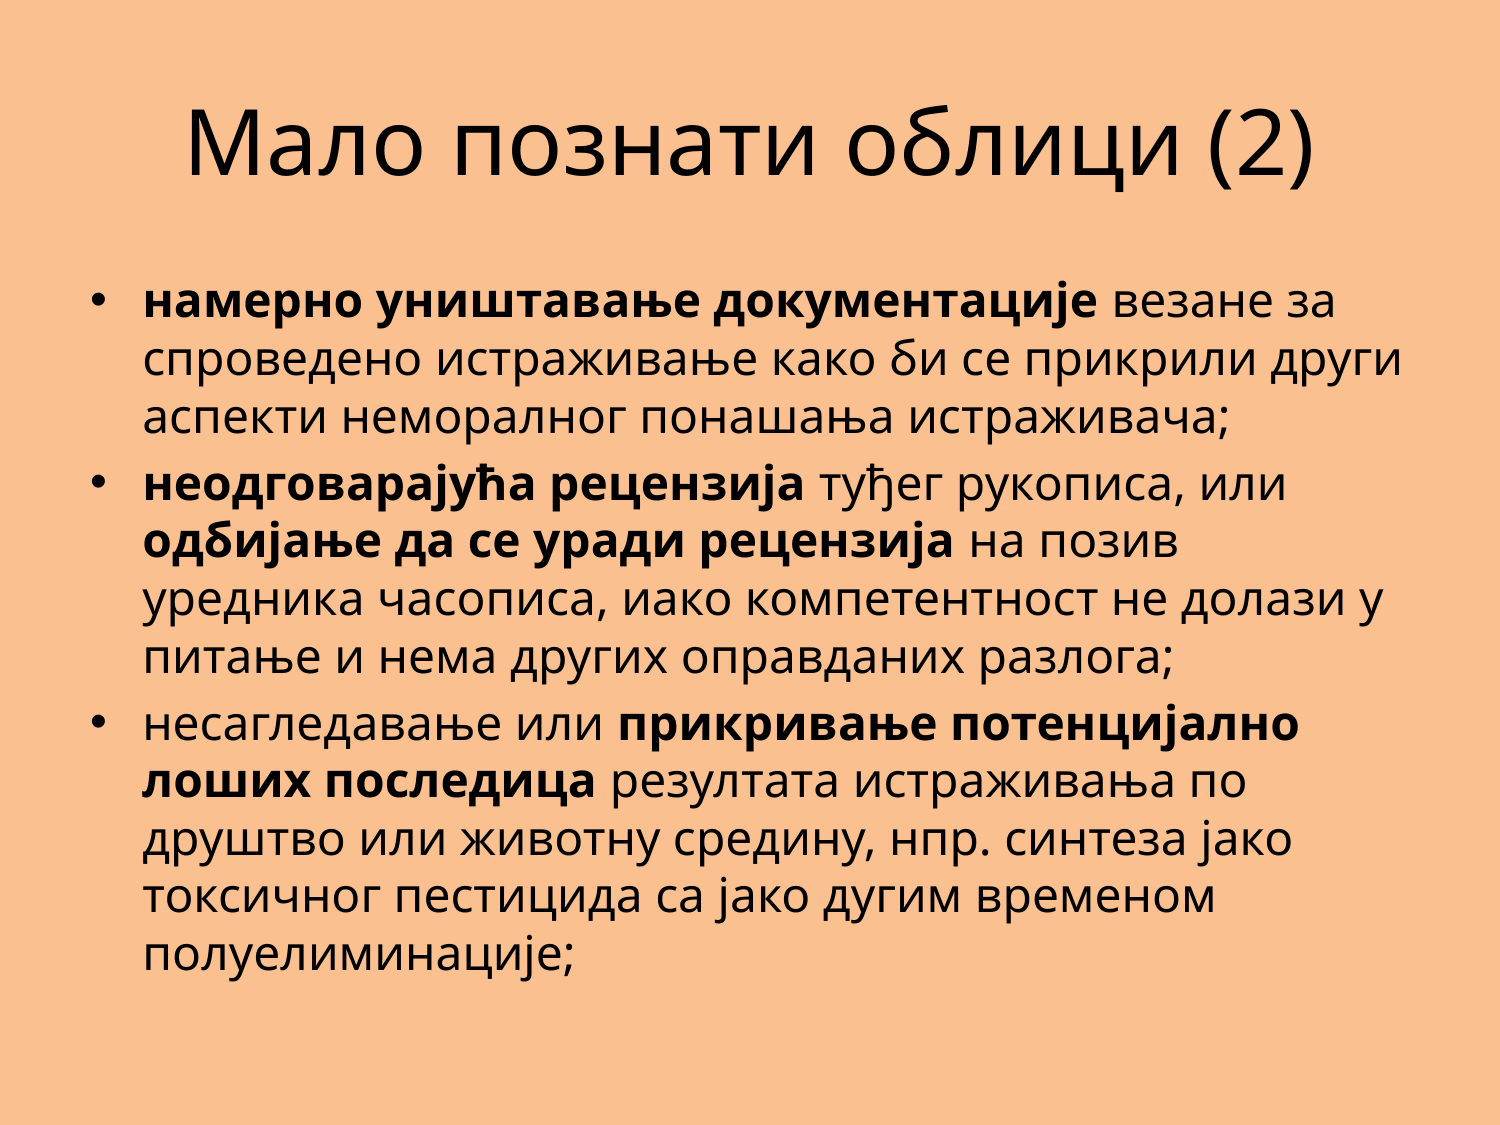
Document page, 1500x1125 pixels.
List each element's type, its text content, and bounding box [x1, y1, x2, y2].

title Мало познати облици (2) [75, 45, 1425, 233]
list намерно уништавање документације везане за спроведено истраживање како би се прикрили други аспекти неморалног понашања истраживача; неодговарајућа рецензија туђег рукописа, или одбијање да се уради рецензија на позив уредника часописа, иако компетентност не долази у питање и нема других оправданих разлога; несагледавање или прикривање потенцијално лоших последица резултата истраживања по друштво или животну средину, нпр. синтеза јако токсичног пестицида са јако дугим временом полуелиминације; [75, 262, 1425, 1005]
